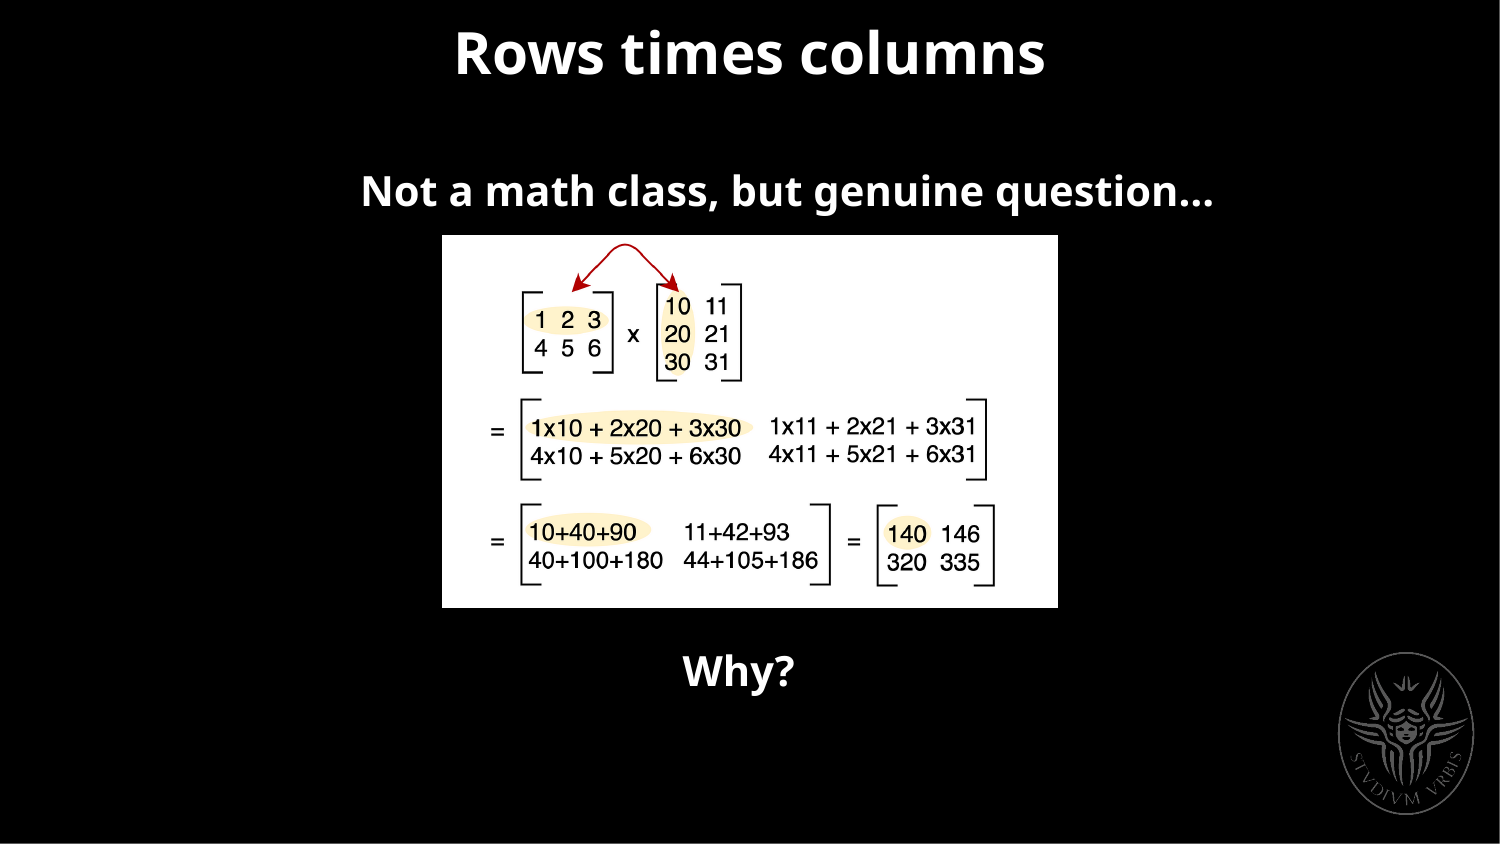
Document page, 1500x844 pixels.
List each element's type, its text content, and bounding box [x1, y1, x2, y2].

picture [442, 235, 1058, 609]
title Not a math class, but genuine question… [113, 110, 1386, 275]
picture [1331, 644, 1480, 828]
text_box [0, 0, 1500, 844]
title Why? [103, 591, 1375, 755]
title Rows times columns [103, 0, 1397, 111]
